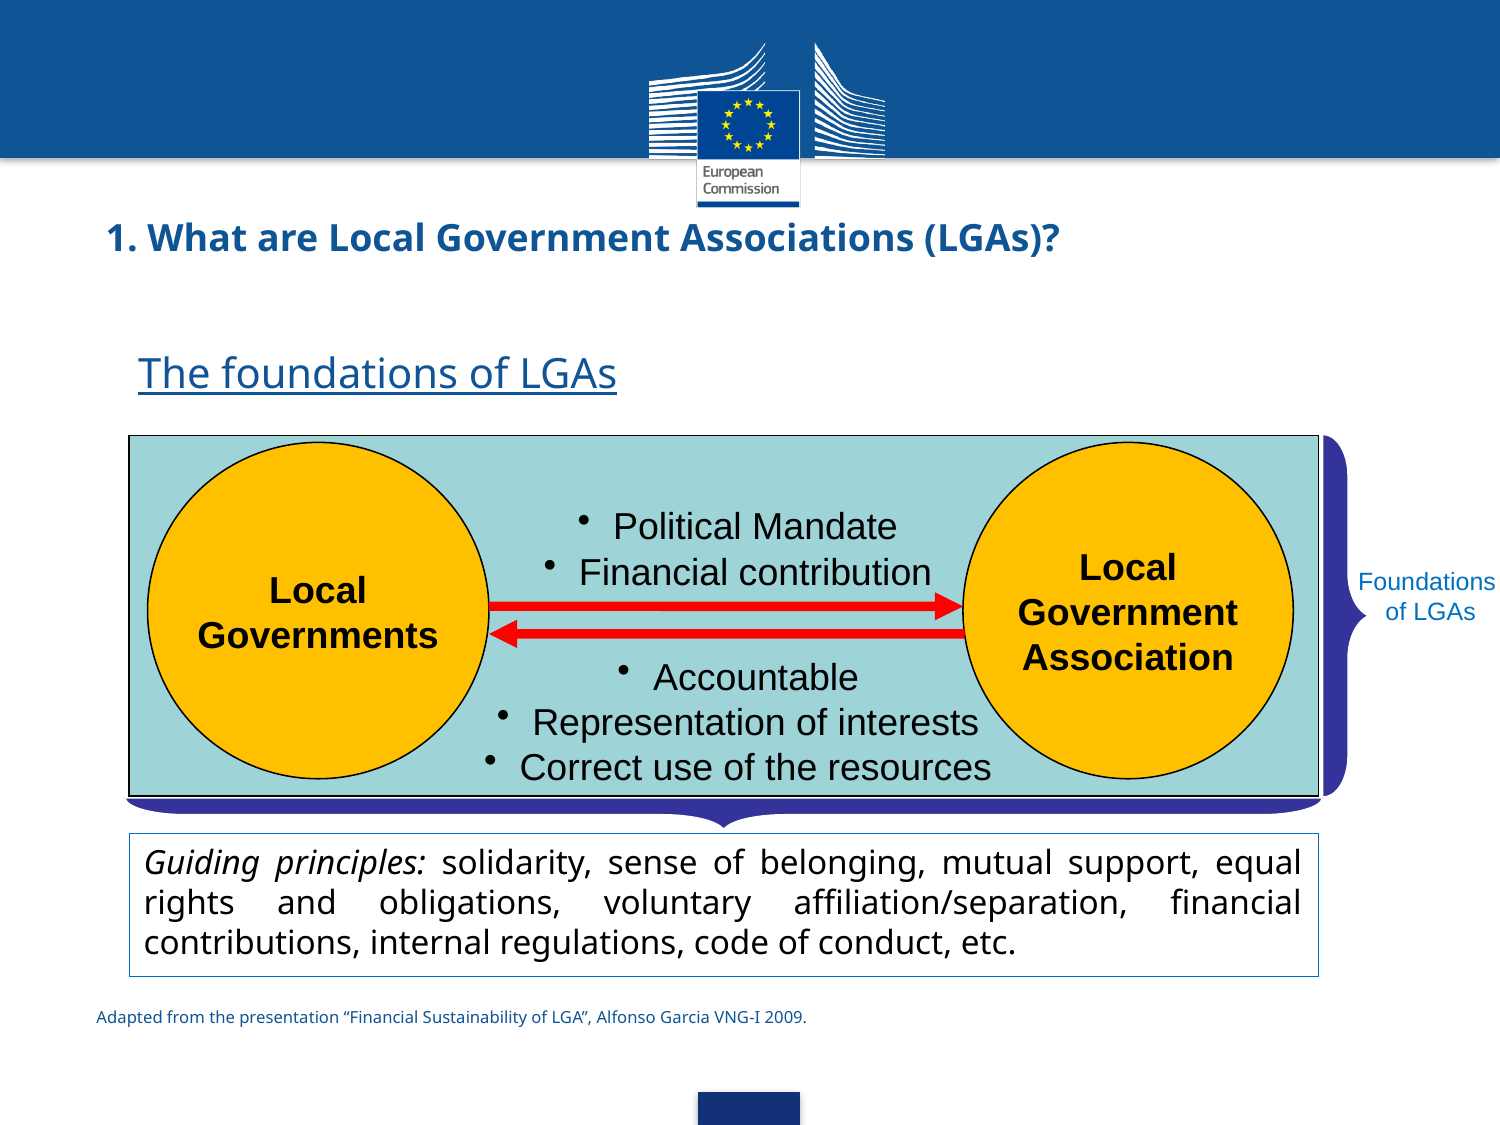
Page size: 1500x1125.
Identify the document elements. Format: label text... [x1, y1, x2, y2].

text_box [123, 432, 1500, 835]
text_box Guiding principles: solidarity, sense of belonging, mutual support, equal rights and obligations, voluntary affiliation/separation, financial contributions, internal regulations, code of conduct, etc. [129, 843, 1319, 977]
picture [649, 42, 885, 206]
title The foundations of LGAs [123, 270, 1474, 432]
text_box 1. What are Local Government Associations (LGAs)? [31, 206, 1382, 267]
text_box Adapted from the presentation “Financial Sustainability of LGA”, Alfonso Garcia VNG-I 2009. [81, 999, 987, 1035]
